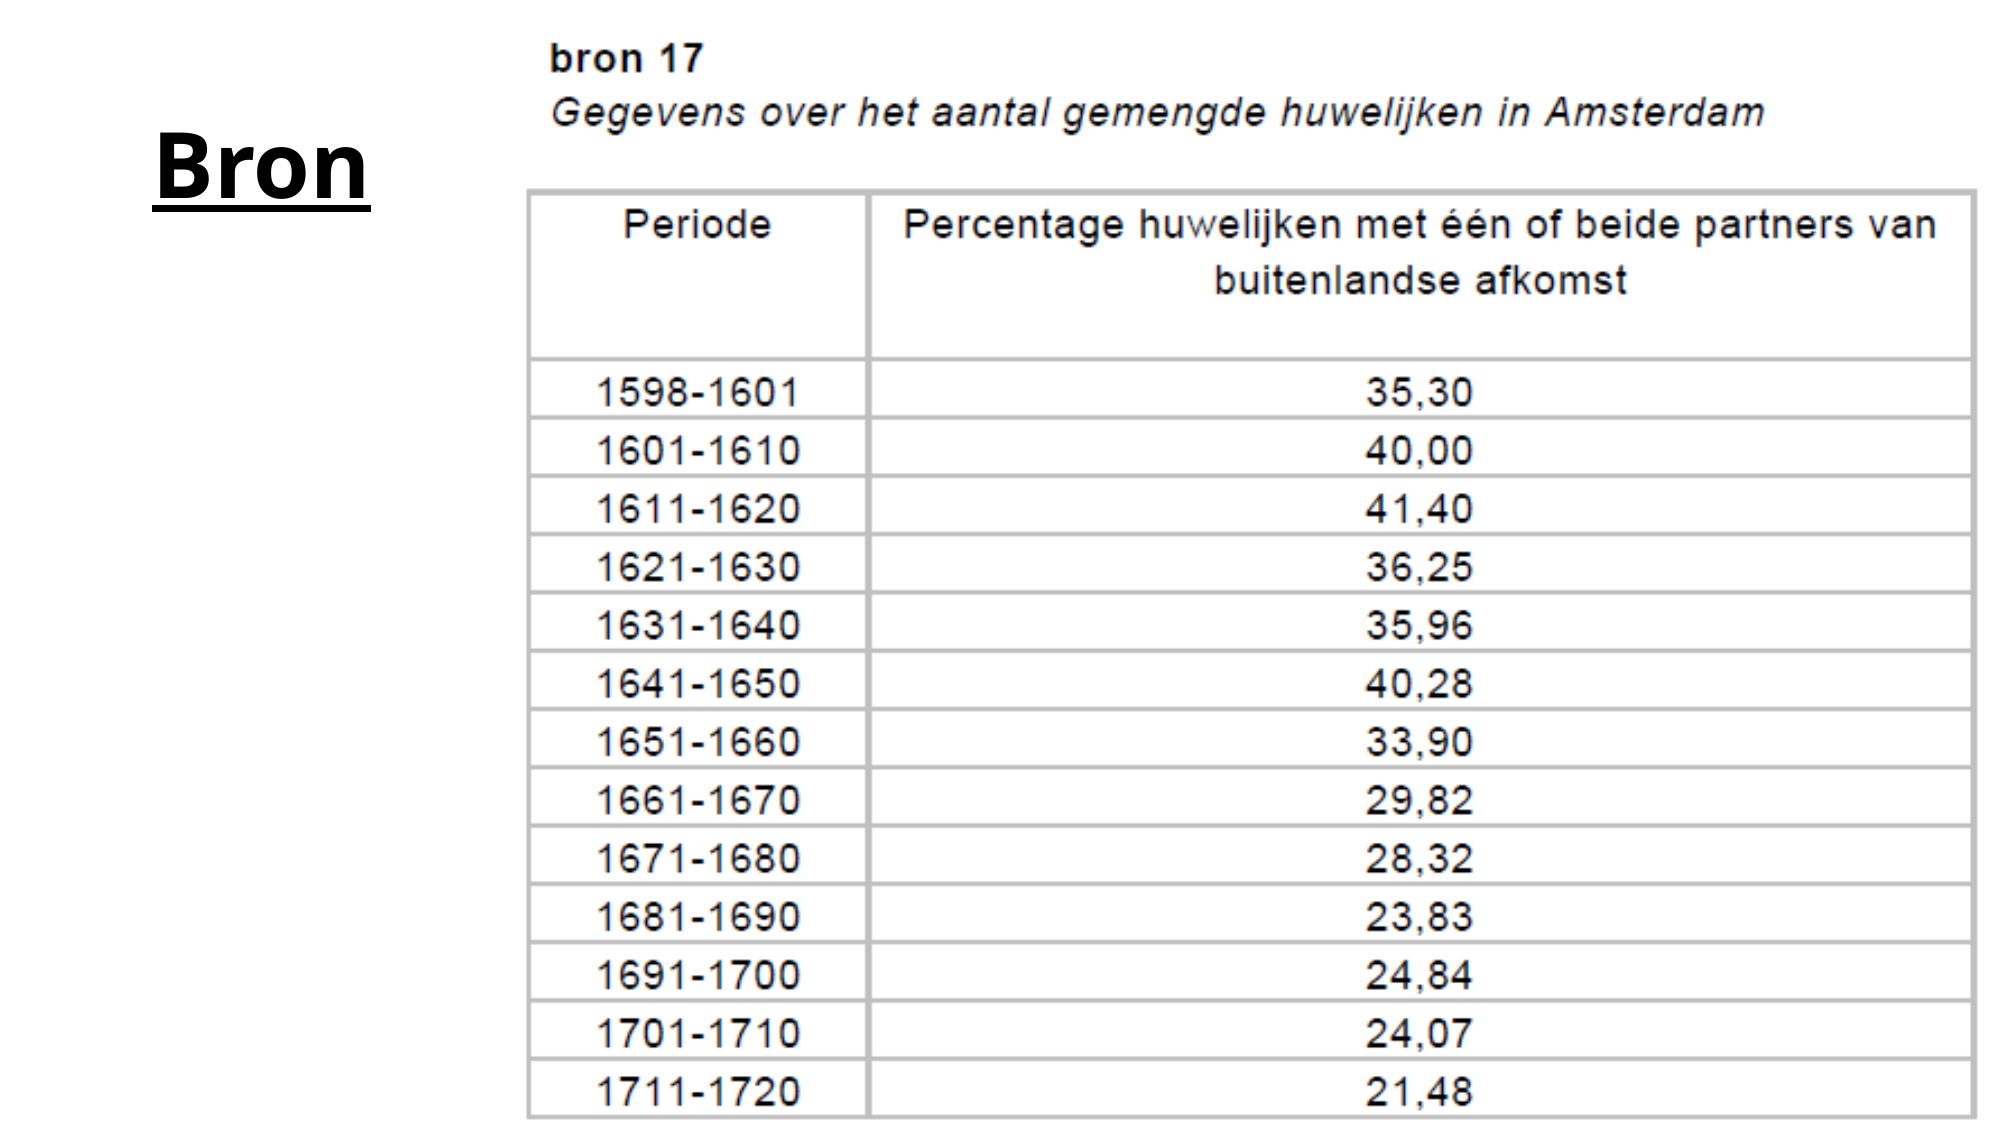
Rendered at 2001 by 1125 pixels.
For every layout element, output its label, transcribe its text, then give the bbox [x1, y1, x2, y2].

title Bron [137, 59, 501, 278]
picture [501, 0, 2000, 1120]
